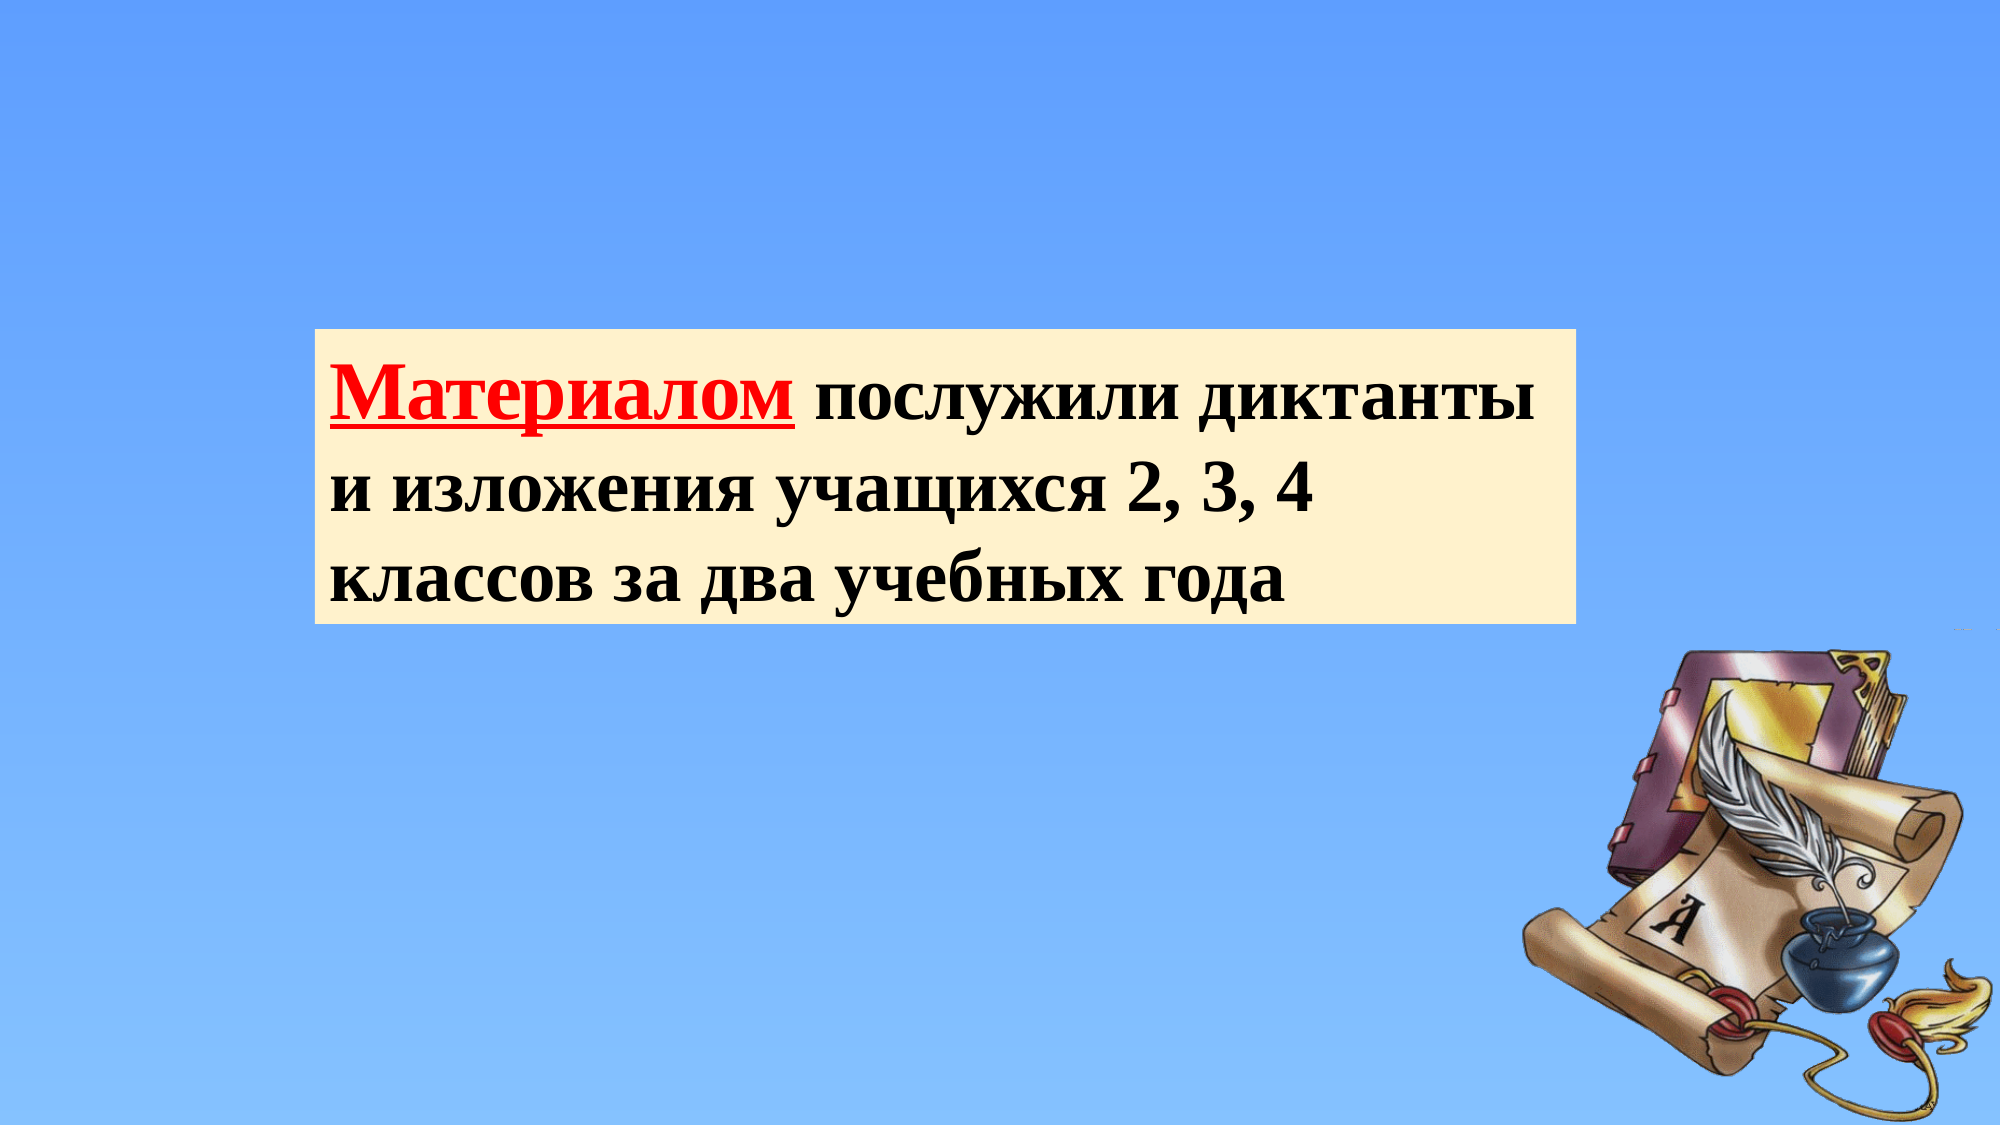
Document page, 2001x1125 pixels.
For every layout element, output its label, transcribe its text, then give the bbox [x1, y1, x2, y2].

picture [1514, 629, 2000, 1125]
text_box Материалом послужили диктанты и изложения учащихся 2, 3, 4 классов за два учебных года [314, 329, 1577, 624]
